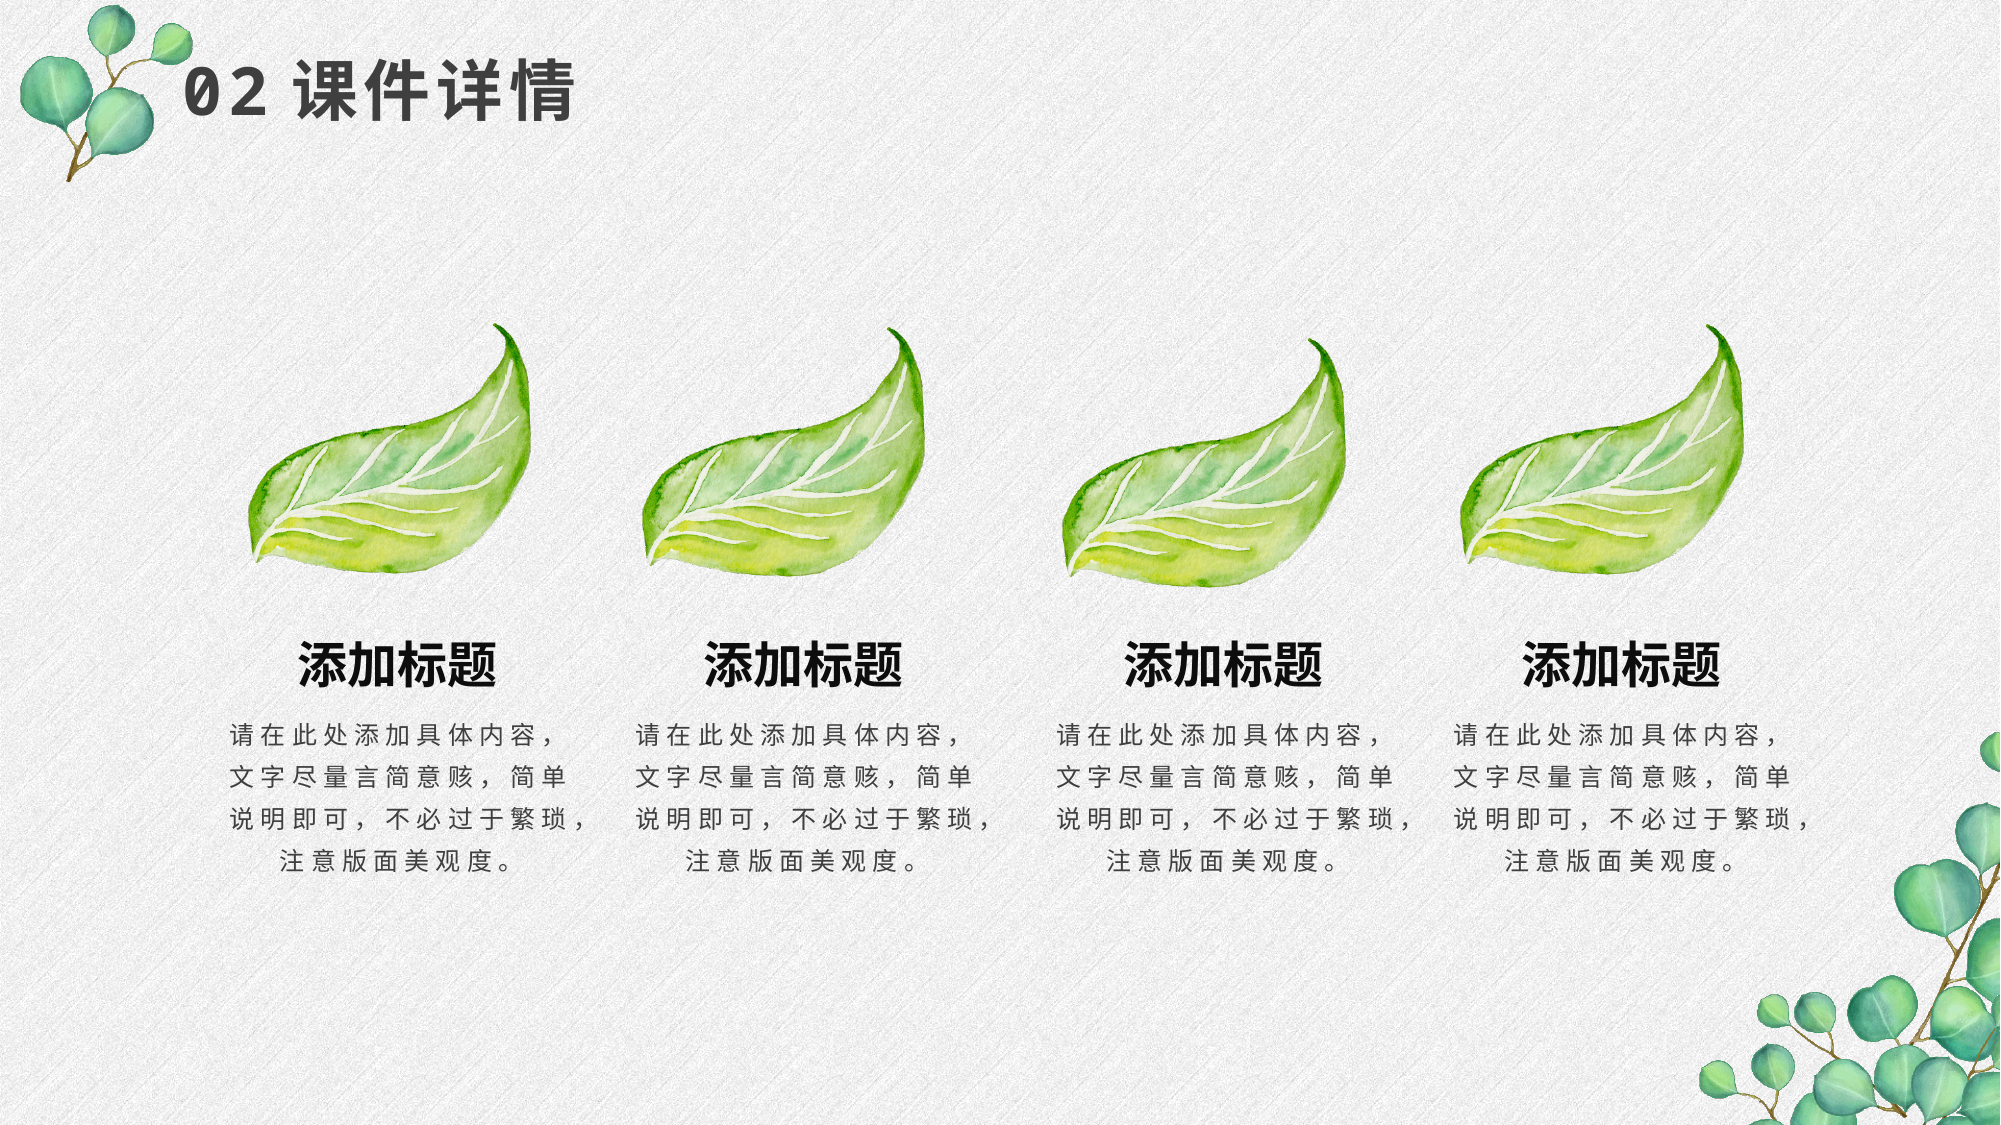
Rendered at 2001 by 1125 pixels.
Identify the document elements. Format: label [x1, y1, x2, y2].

text_box [205, 319, 1814, 877]
picture [0, 0, 2000, 1125]
